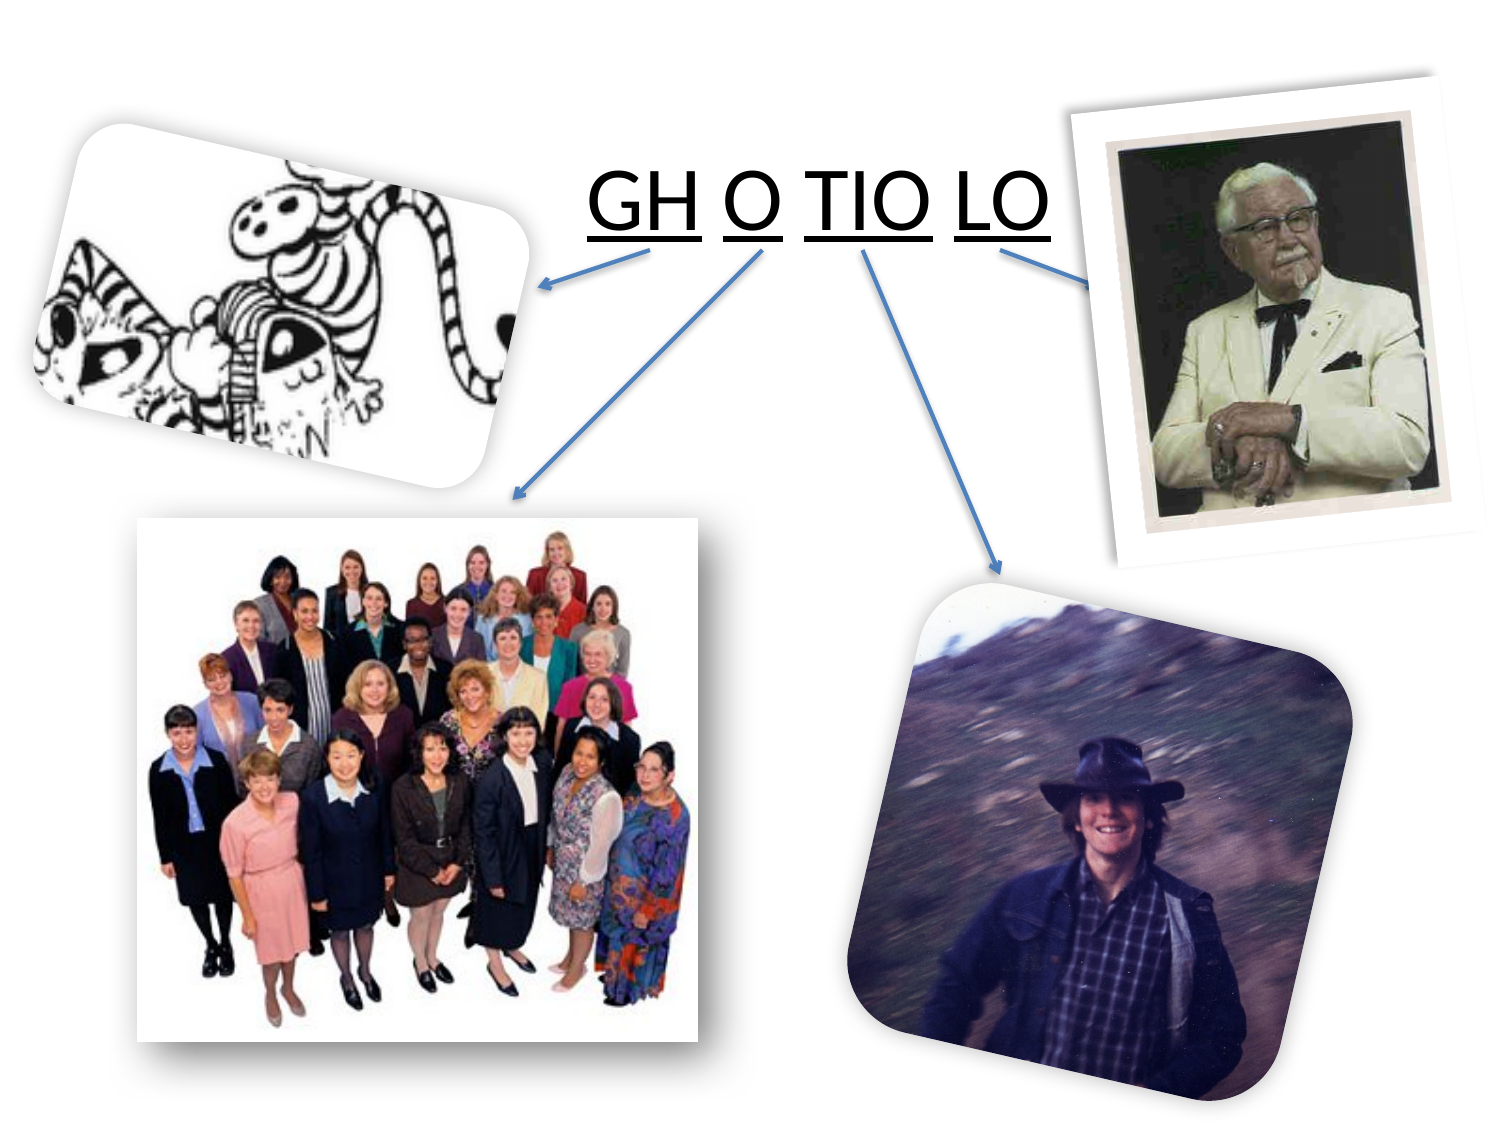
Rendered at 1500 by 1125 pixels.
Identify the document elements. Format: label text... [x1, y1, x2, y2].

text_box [512, 249, 763, 501]
picture [1106, 111, 1451, 533]
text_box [999, 249, 1101, 288]
picture [33, 123, 529, 488]
picture [847, 583, 1353, 1101]
title GH O TIO LO [512, 99, 1102, 288]
picture [137, 518, 699, 1043]
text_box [768, 343, 1094, 482]
